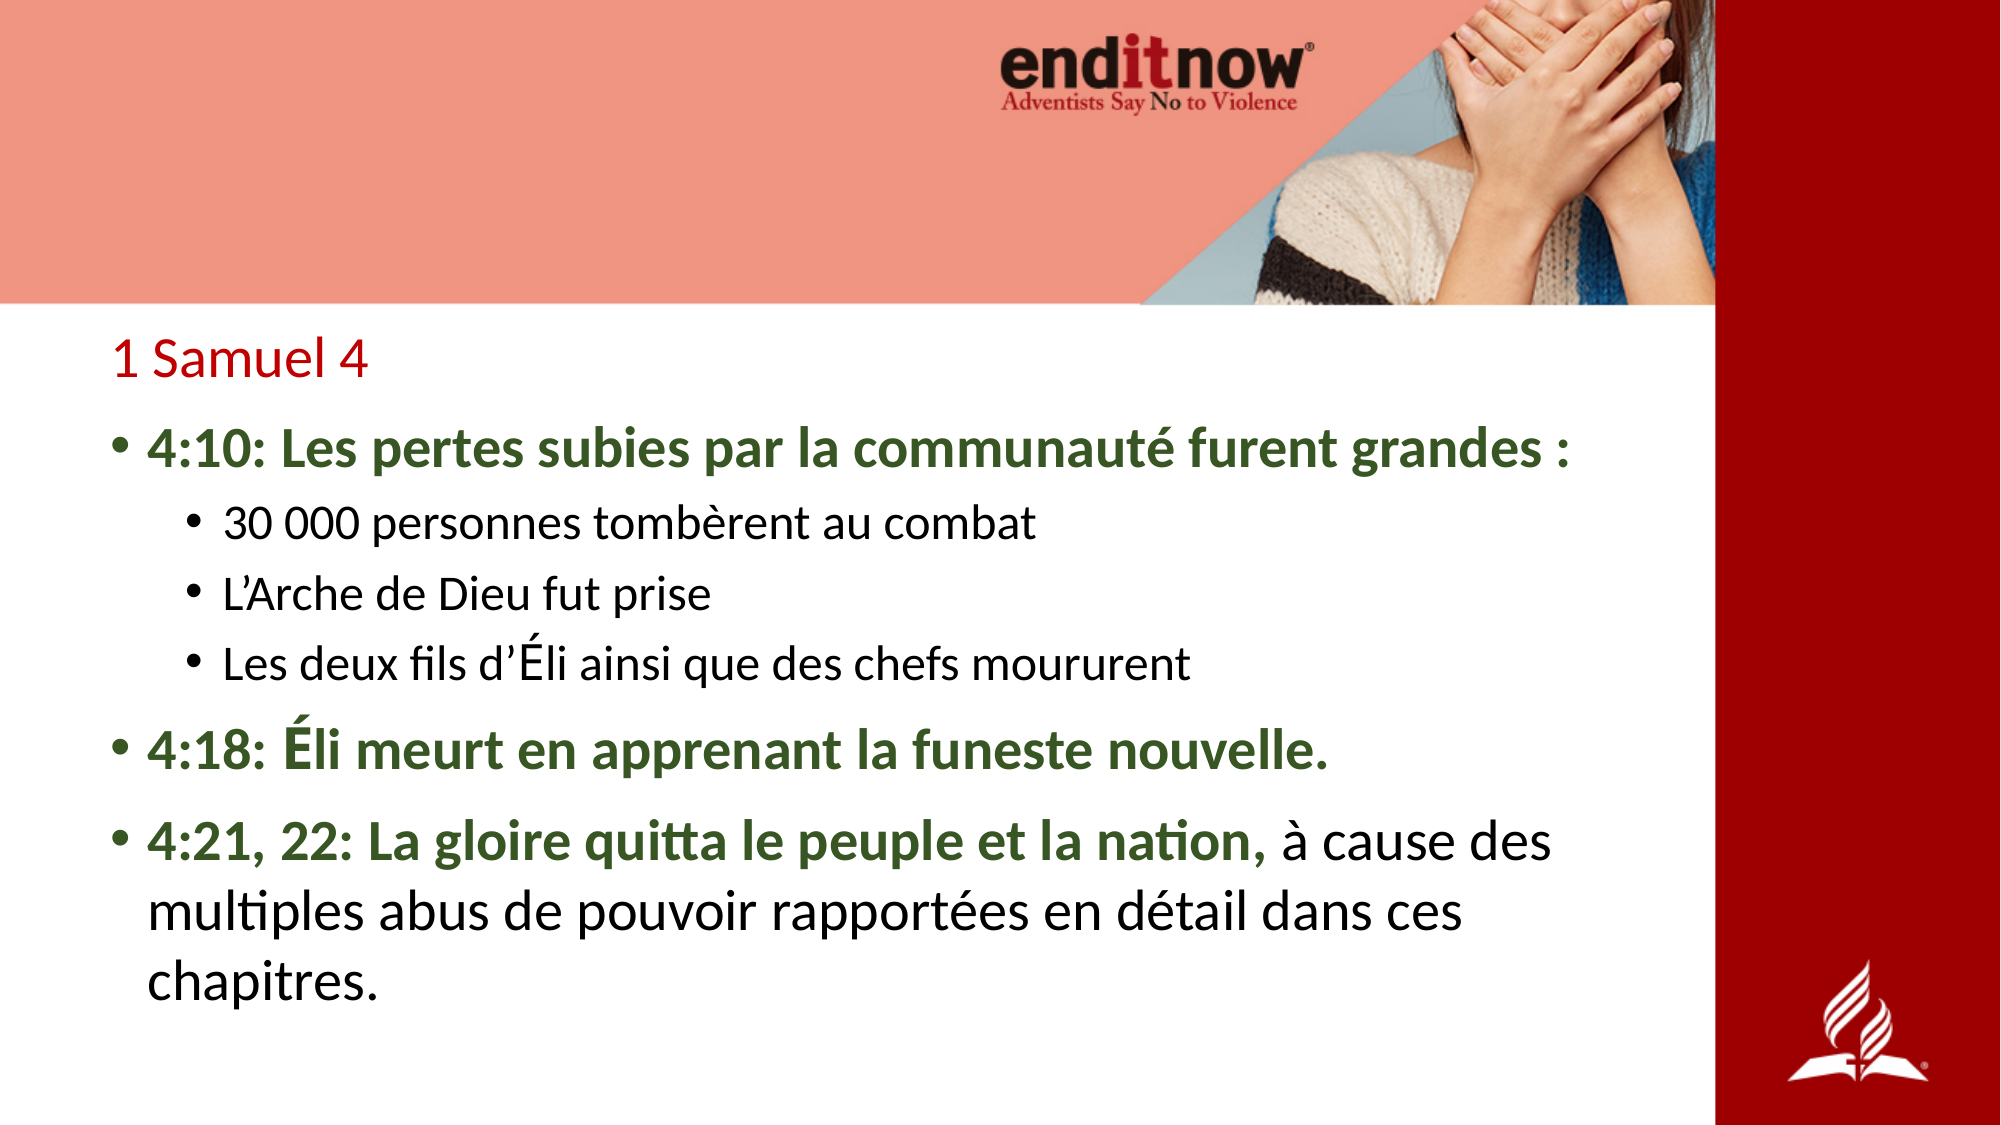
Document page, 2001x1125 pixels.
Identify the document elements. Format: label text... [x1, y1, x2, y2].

list 1 Samuel 4 4:10: Les pertes subies par la communauté furent grandes : 30 000 personnes tombèrent au combat L’Arche de Dieu fut prise Les deux fils d’Éli ainsi que des chefs moururent 4:18: Éli meurt en apprenant la funeste nouvelle. 4:21, 22: La gloire quitta le peuple et la nation, à cause des multiples abus de pouvoir rapportées en détail dans ces chapitres. [95, 311, 1627, 1100]
picture [0, 0, 2001, 1125]
text_box [292, 426, 324, 488]
